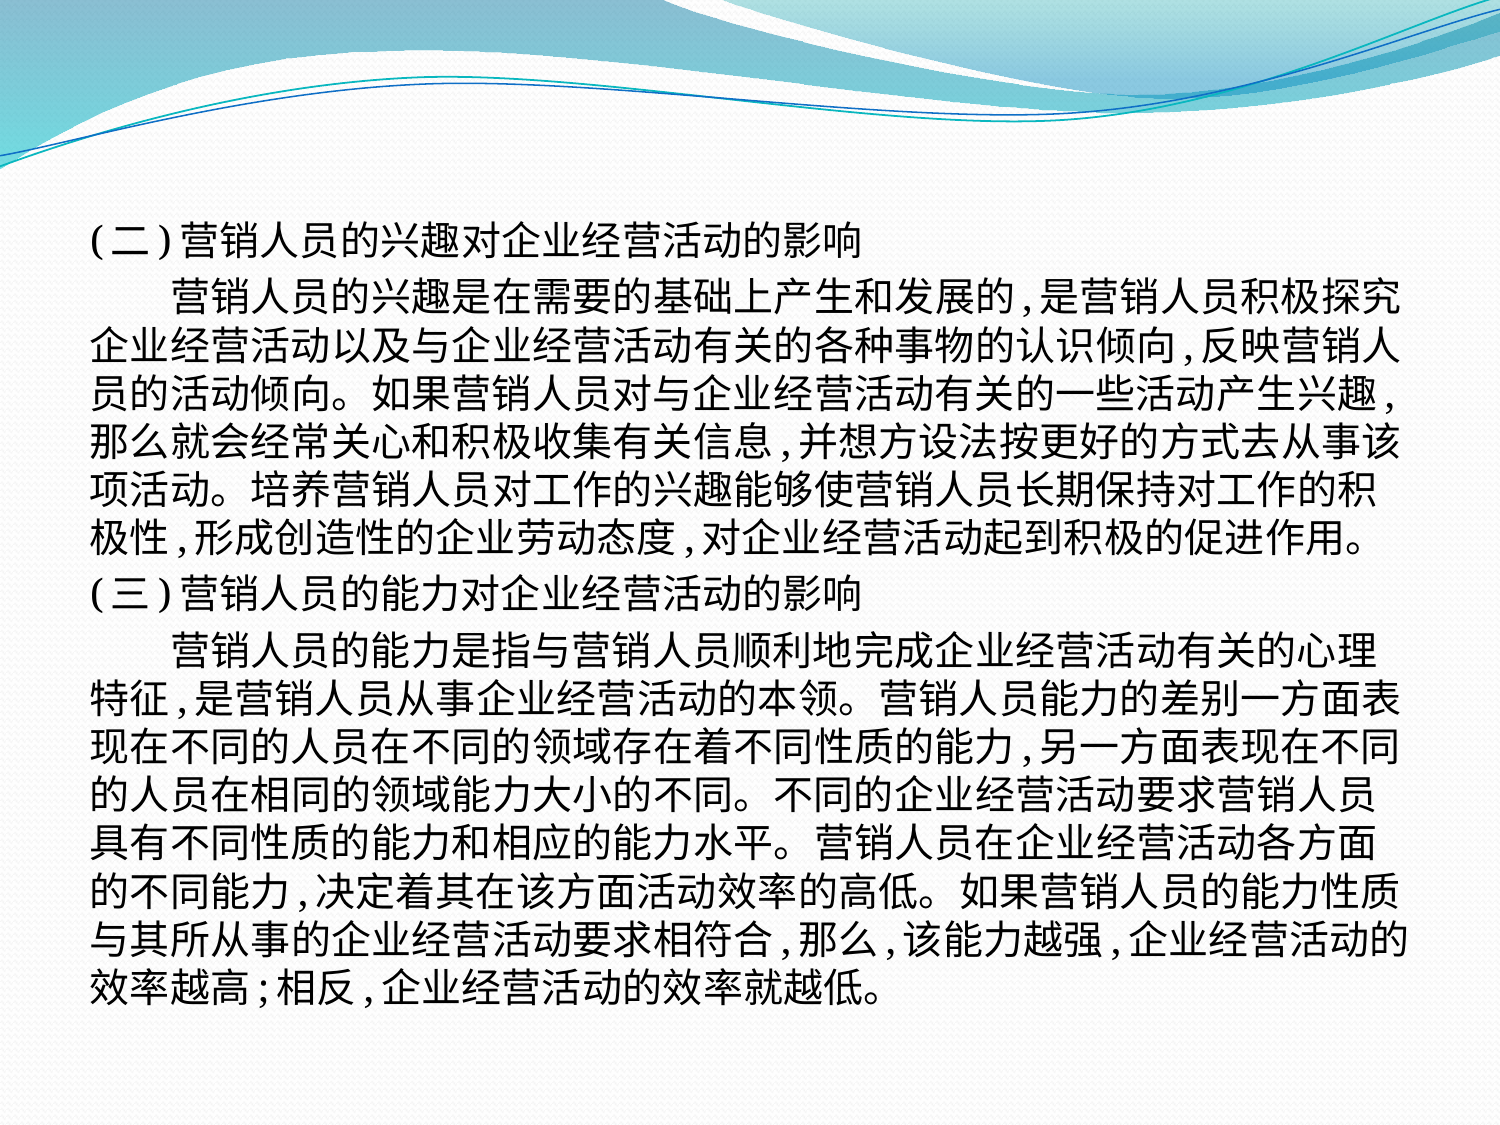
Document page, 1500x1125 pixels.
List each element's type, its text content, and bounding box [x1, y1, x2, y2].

list (二)营销人员的兴趣对企业经营活动的影响 营销人员的兴趣是在需要的基础上产生和发展的,是营销人员积极探究企业经营活动以及与企业经营活动有关的各种事物的认识倾向,反映营销人员的活动倾向。如果营销人员对与企业经营活动有关的一些活动产生兴趣,那么就会经常关心和积极收集有关信息,并想方设法按更好的方式去从事该项活动。培养营销人员对工作的兴趣能够使营销人员长期保持对工作的积极性,形成创造性的企业劳动态度,对企业经营活动起到积极的促进作用。 (三)营销人员的能力对企业经营活动的影响 营销人员的能力是指与营销人员顺利地完成企业经营活动有关的心理特征,是营销人员从事企业经营活动的本领。营销人员能力的差别一方面表现在不同的人员在不同的领域存在着不同性质的能力,另一方面表现在不同的人员在相同的领域能力大小的不同。不同的企业经营活动要求营销人员具有不同性质的能力和相应的能力水平。营销人员在企业经营活动各方面的不同能力,决定着其在该方面活动效率的高低。如果营销人员的能力性质与其所从事的企业经营活动要求相符合,那么,该能力越强,企业经营活动的效率越高;相反,企业经营活动的效率就越低。 [75, 208, 1425, 1038]
